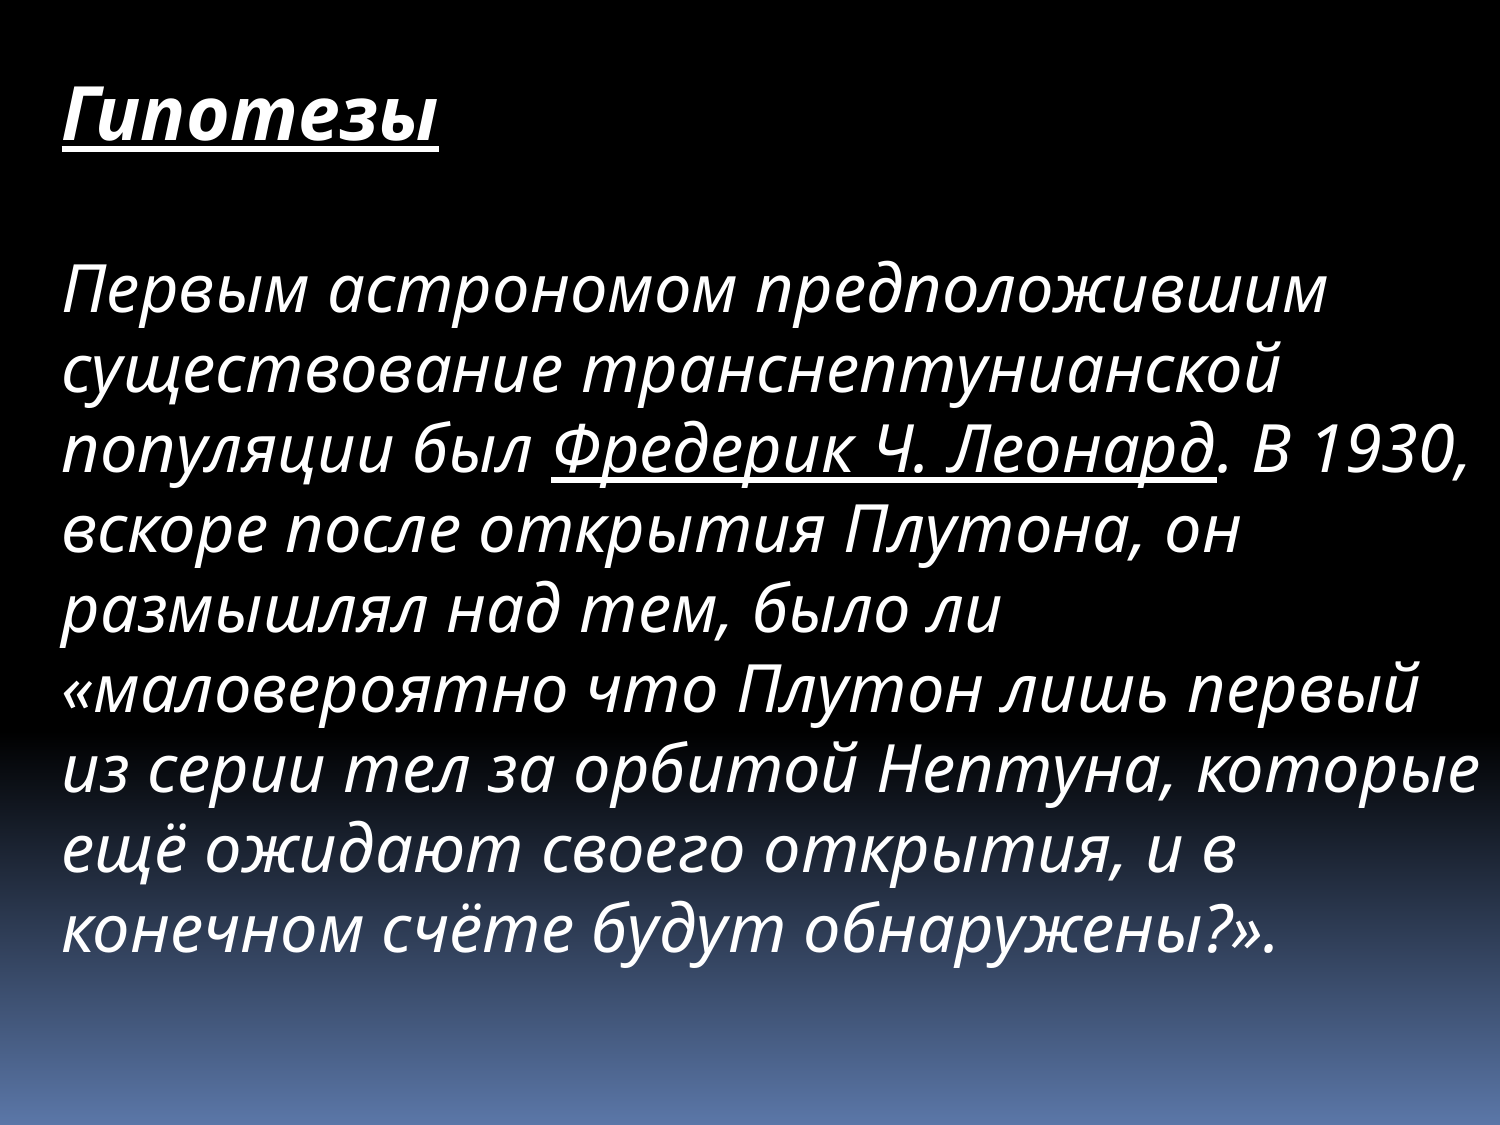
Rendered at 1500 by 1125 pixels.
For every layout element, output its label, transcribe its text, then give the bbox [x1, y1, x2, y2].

text_box Гипотезы Первым астрономом предположившим существование транснептунианской популяции был Фредерик Ч. Леонард. В 1930, вскоре после открытия Плутона, он размышлял над тем, было ли «маловероятно что Плутон лишь первый из серии тел за орбитой Нептуна, которые ещё ожидают своего открытия, и в конечном счёте будут обнаружены?». [46, 58, 1500, 973]
